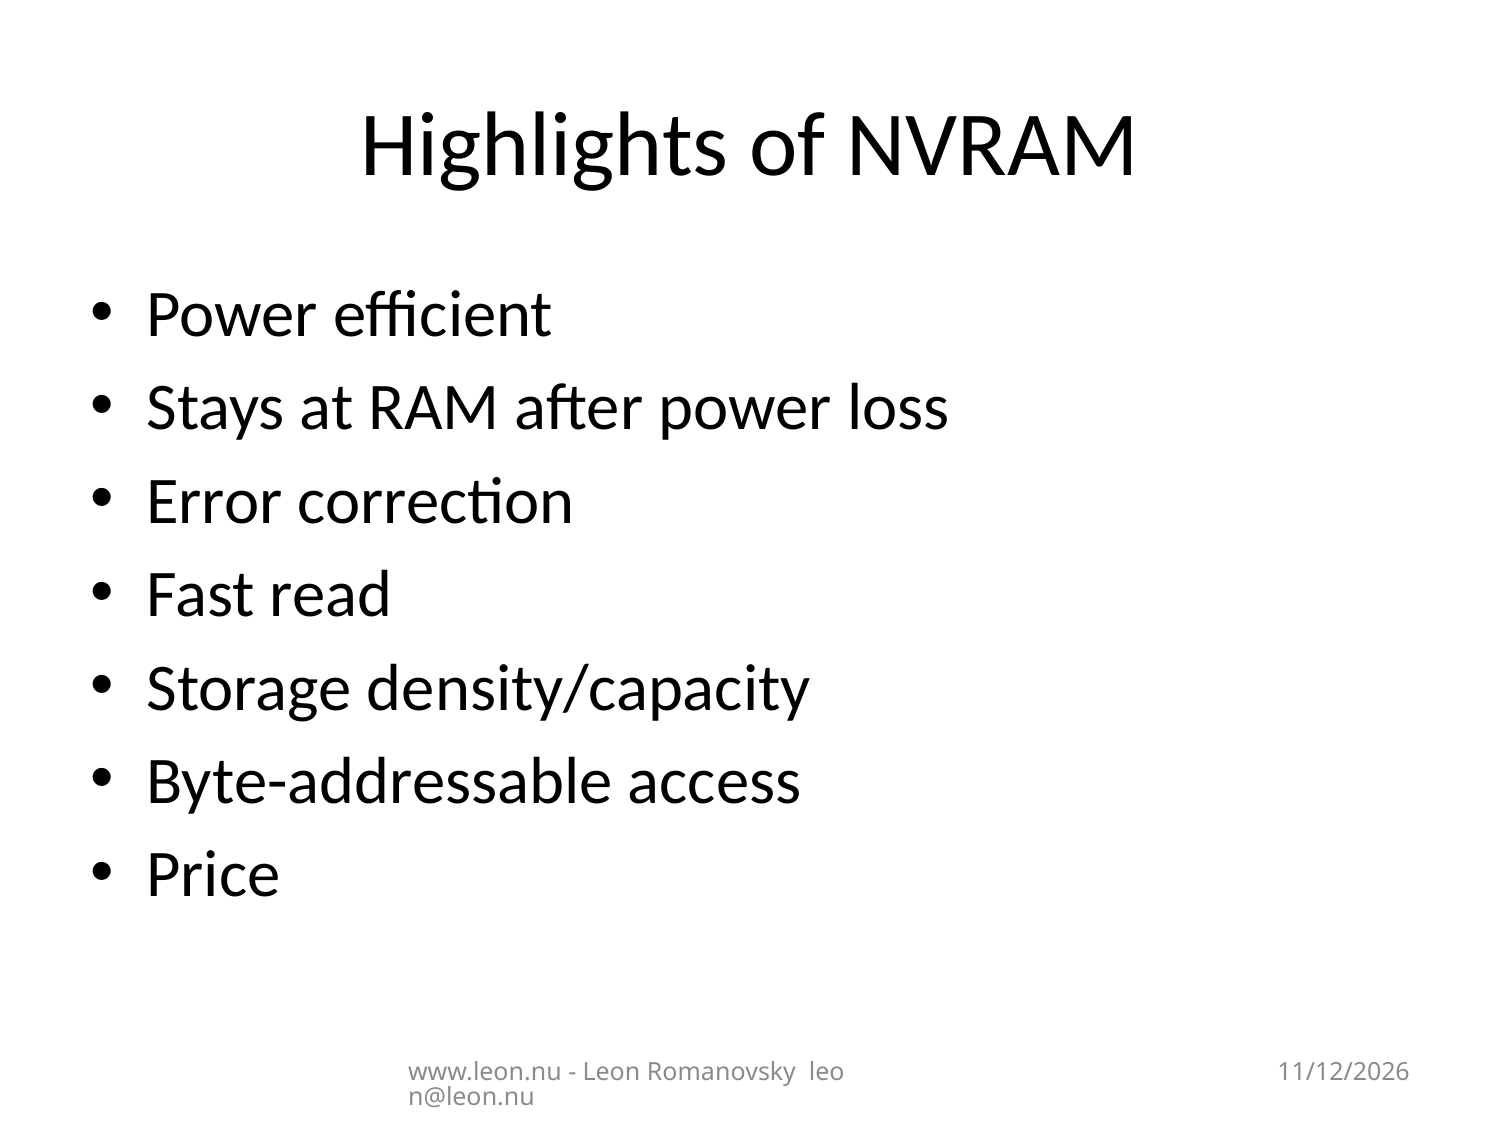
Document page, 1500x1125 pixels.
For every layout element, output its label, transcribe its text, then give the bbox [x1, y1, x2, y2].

list Power efficient Stays at RAM after power loss Error correction Fast read Storage density/capacity Byte-addressable access Price [75, 262, 1425, 1005]
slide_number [1074, 1042, 1425, 1103]
footer www.leon.nu - Leon Romanovsky leon@leon.nu [512, 1042, 988, 1103]
title Highlights of NVRAM [75, 45, 1425, 233]
